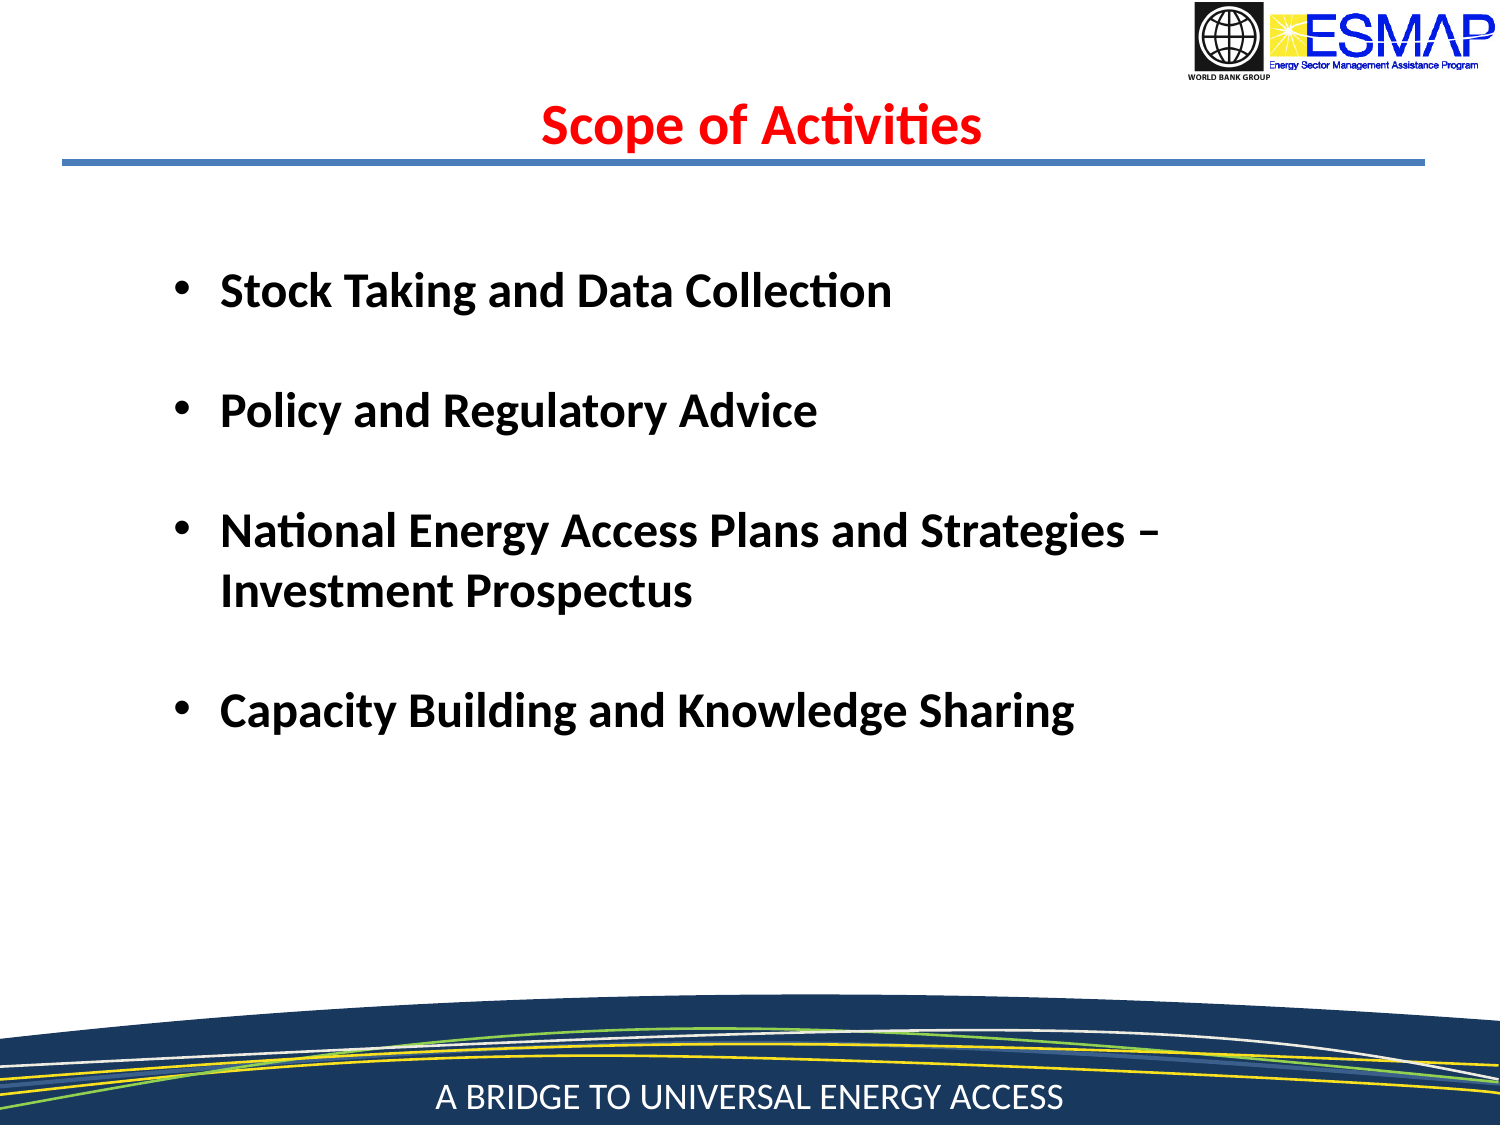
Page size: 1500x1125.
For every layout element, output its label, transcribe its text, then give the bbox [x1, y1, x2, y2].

text_box [389, 1026, 852, 1045]
text_box Stock Taking and Data Collection Policy and Regulatory Advice National Energy Access Plans and Strategies – Investment Prospectus Capacity Building and Knowledge Sharing [158, 249, 1254, 805]
text_box [50, 24, 1363, 213]
slide_number 8 [1074, 1042, 1425, 1103]
picture [1188, 1, 1499, 80]
text_box [10, 1028, 1285, 1064]
text_box [0, 994, 1500, 1064]
text_box A Bridge to Universal Energy Access [0, 1064, 1500, 1125]
text_box Scope of Activities [62, 79, 1463, 164]
text_box [1425, 1060, 1499, 1064]
